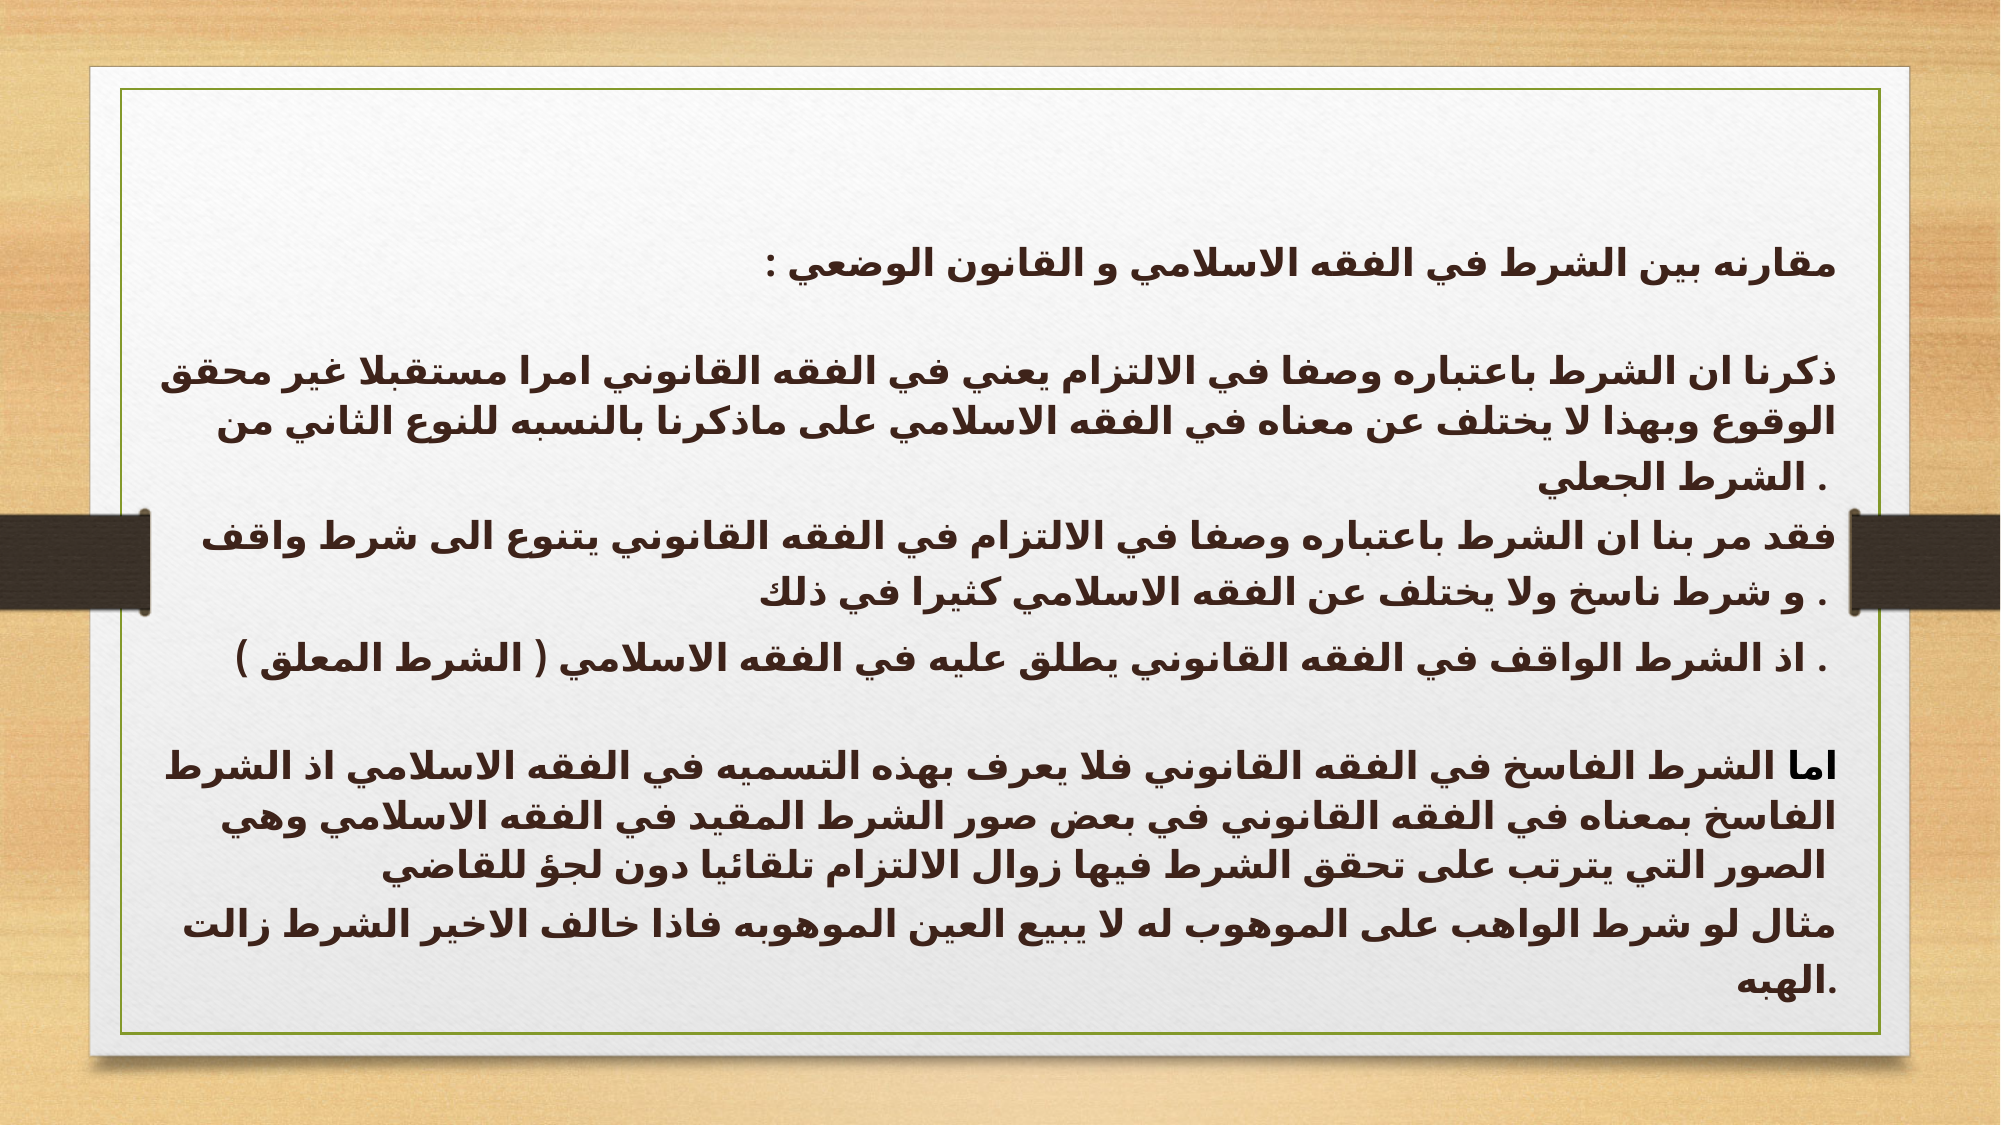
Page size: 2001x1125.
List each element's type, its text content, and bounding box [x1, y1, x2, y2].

picture [0, 0, 2001, 1125]
title مقارنه بين الشرط في الفقه الاسلامي و القانون الوضعي : ذكرنا ان الشرط باعتباره وصفا في الالتزام يعني في الفقه القانوني امرا مستقبلا غير محقق الوقوع وبهذا لا يختلف عن معناه في الفقه الاسلامي على ماذكرنا بالنسبه للنوع الثاني من الشرط الجعلي . فقد مر بنا ان الشرط باعتباره وصفا في الالتزام في الفقه القانوني يتنوع الى شرط واقف و شرط ناسخ ولا يختلف عن الفقه الاسلامي كثيرا في ذلك . اذ الشرط الواقف في الفقه القانوني يطلق عليه في الفقه الاسلامي ( الشرط المعلق ) . اما الشرط الفاسخ في الفقه القانوني فلا يعرف بهذه التسميه في الفقه الاسلامي اذ الشرط الفاسخ بمعناه في الفقه القانوني في بعض صور الشرط المقيد في الفقه الاسلامي وهي الصور التي يترتب على تحقق الشرط فيها زوال الالتزام تلقائيا دون لجؤ للقاضي مثال لو شرط الواهب على الموهوب له لا يبيع العين الموهوبه فاذا خالف الاخير الشرط زالت الهبه. [143, 101, 1854, 1048]
